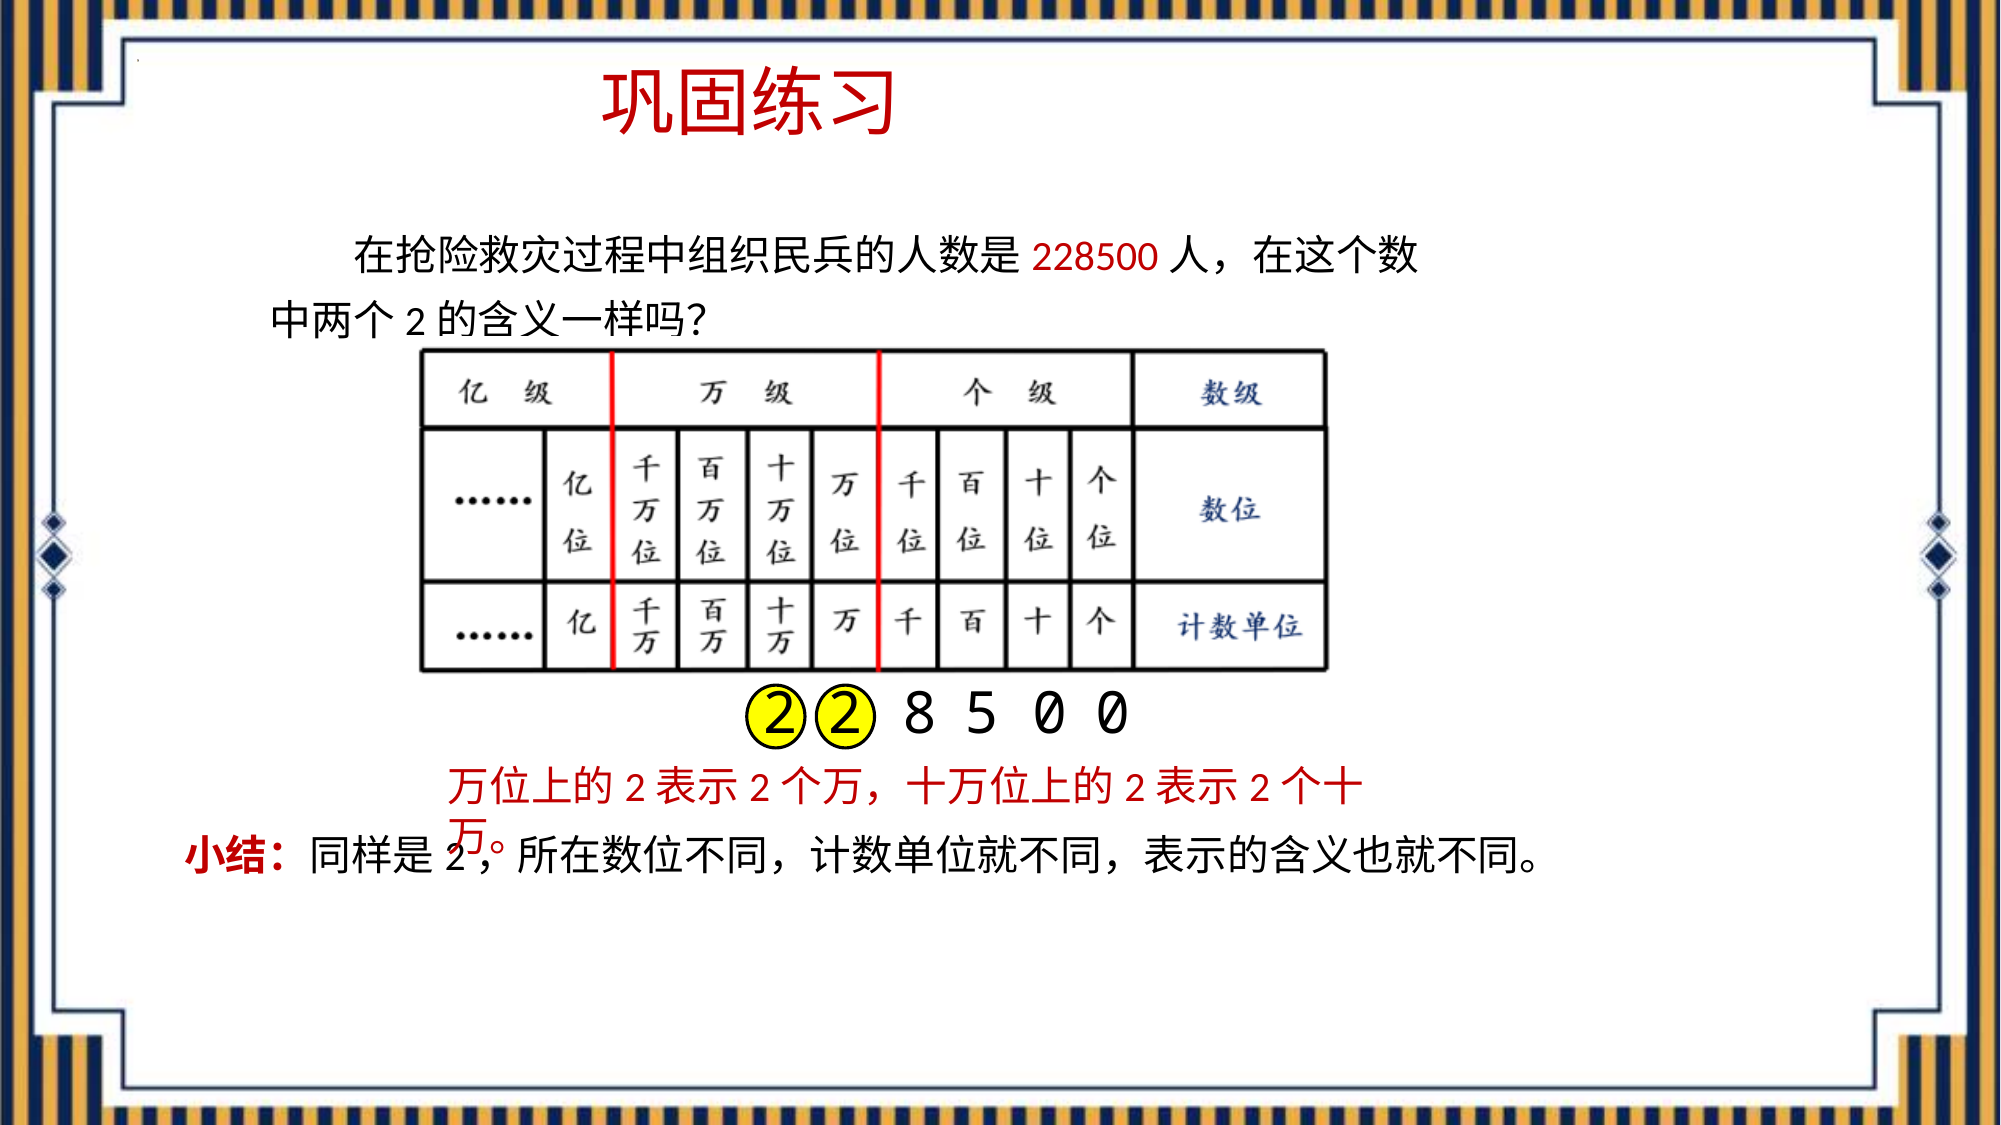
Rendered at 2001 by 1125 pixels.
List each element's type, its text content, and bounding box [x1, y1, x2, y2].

text_box 万位上的2表示2个万，十万位上的2表示2个十万。 [432, 752, 1419, 868]
text_box 在抢险救灾过程中组织民兵的人数是228500人，在这个数中两个2的含义一样吗？ [254, 206, 1436, 352]
picture [0, 0, 2001, 1125]
text_box 巩固练习 [539, 47, 961, 153]
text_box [747, 682, 1158, 754]
text_box 小结：同样是2，所在数位不同，计数单位就不同，表示的含义也就不同。 [169, 821, 1611, 886]
